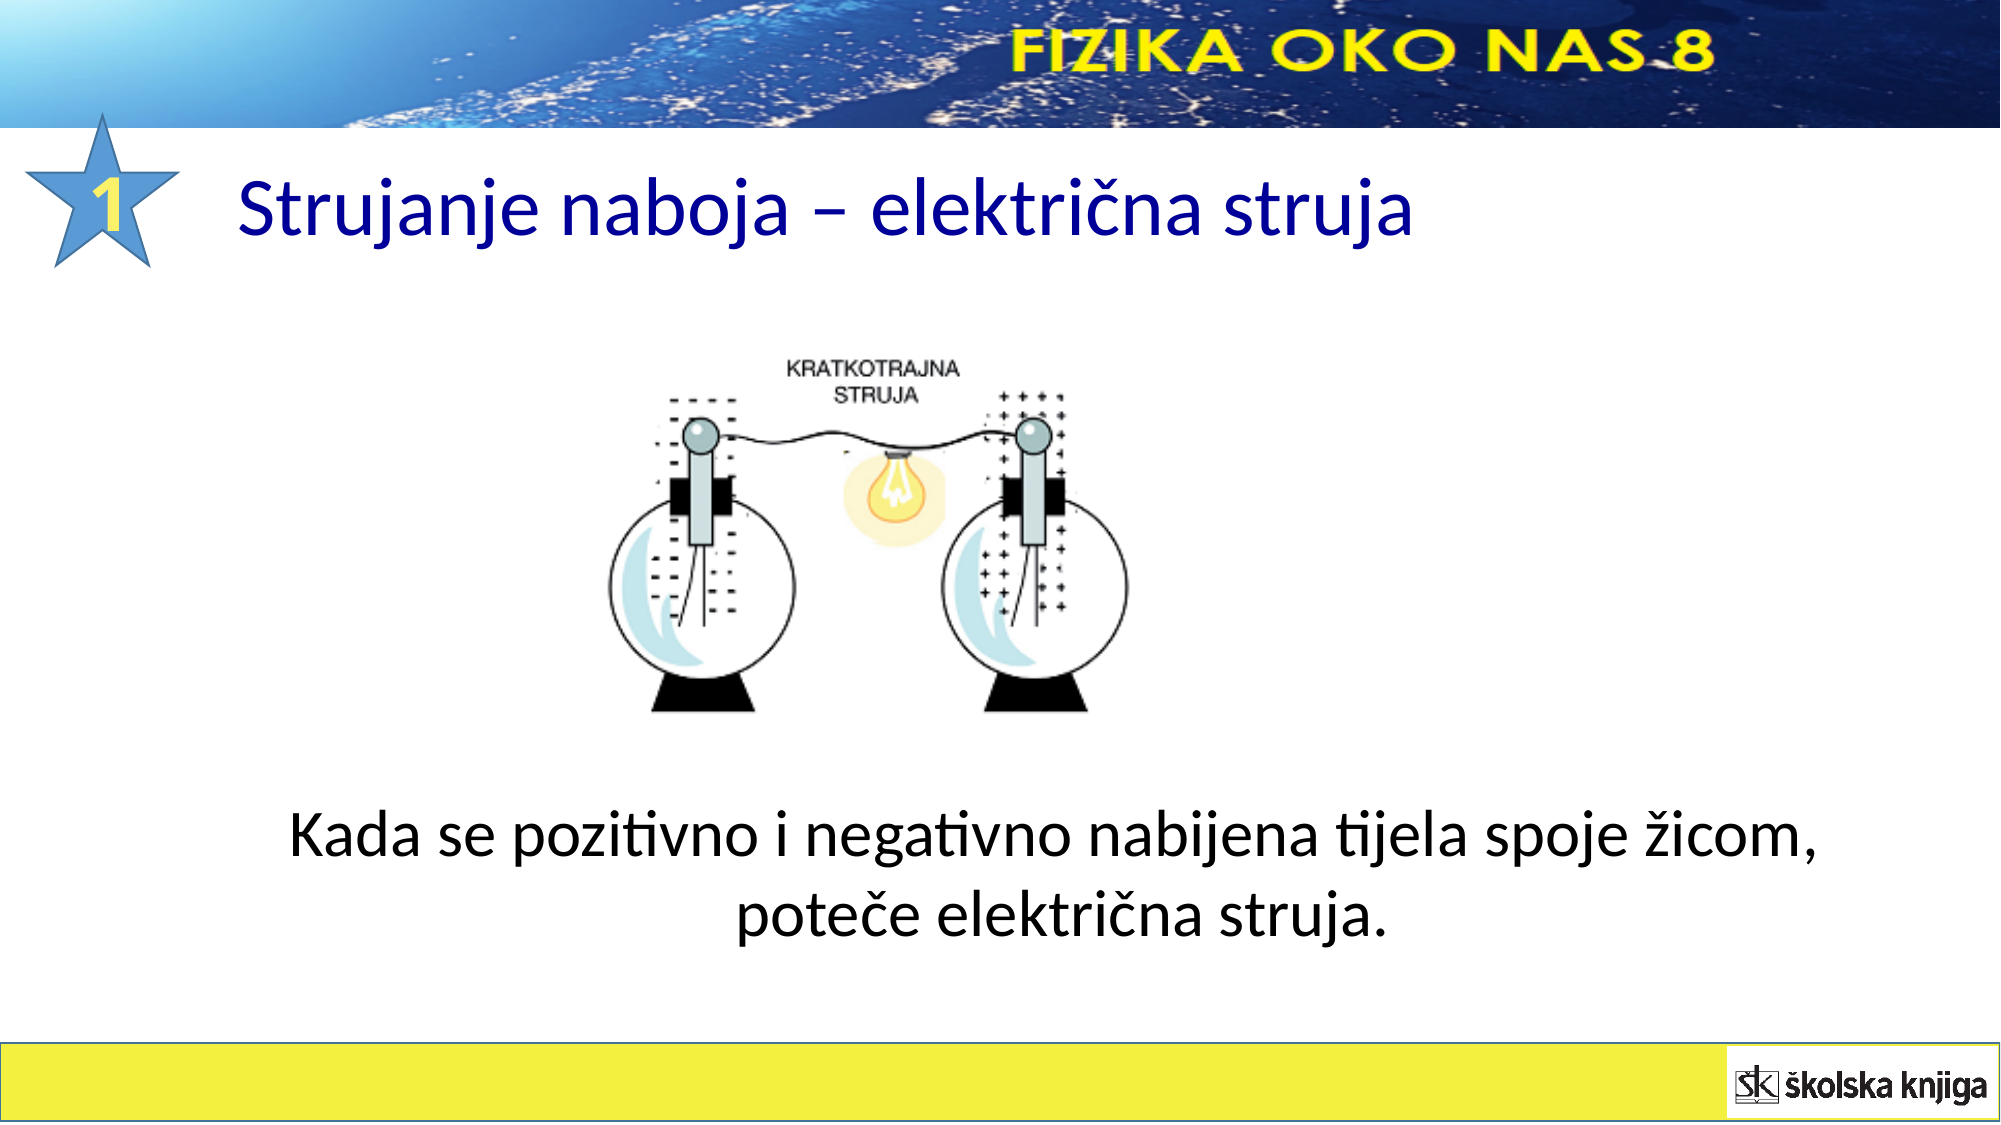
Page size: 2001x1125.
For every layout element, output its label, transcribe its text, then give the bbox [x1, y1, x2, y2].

title Strujanje naboja – električna struja [222, 100, 1857, 318]
picture [0, 0, 2000, 128]
text_box Kada se pozitivno i negativno nabijena tijela spoje žicom, poteče električna struja. [248, 782, 1877, 958]
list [592, 288, 1140, 772]
picture [1727, 1046, 1998, 1118]
text_box 1 [24, 111, 181, 269]
